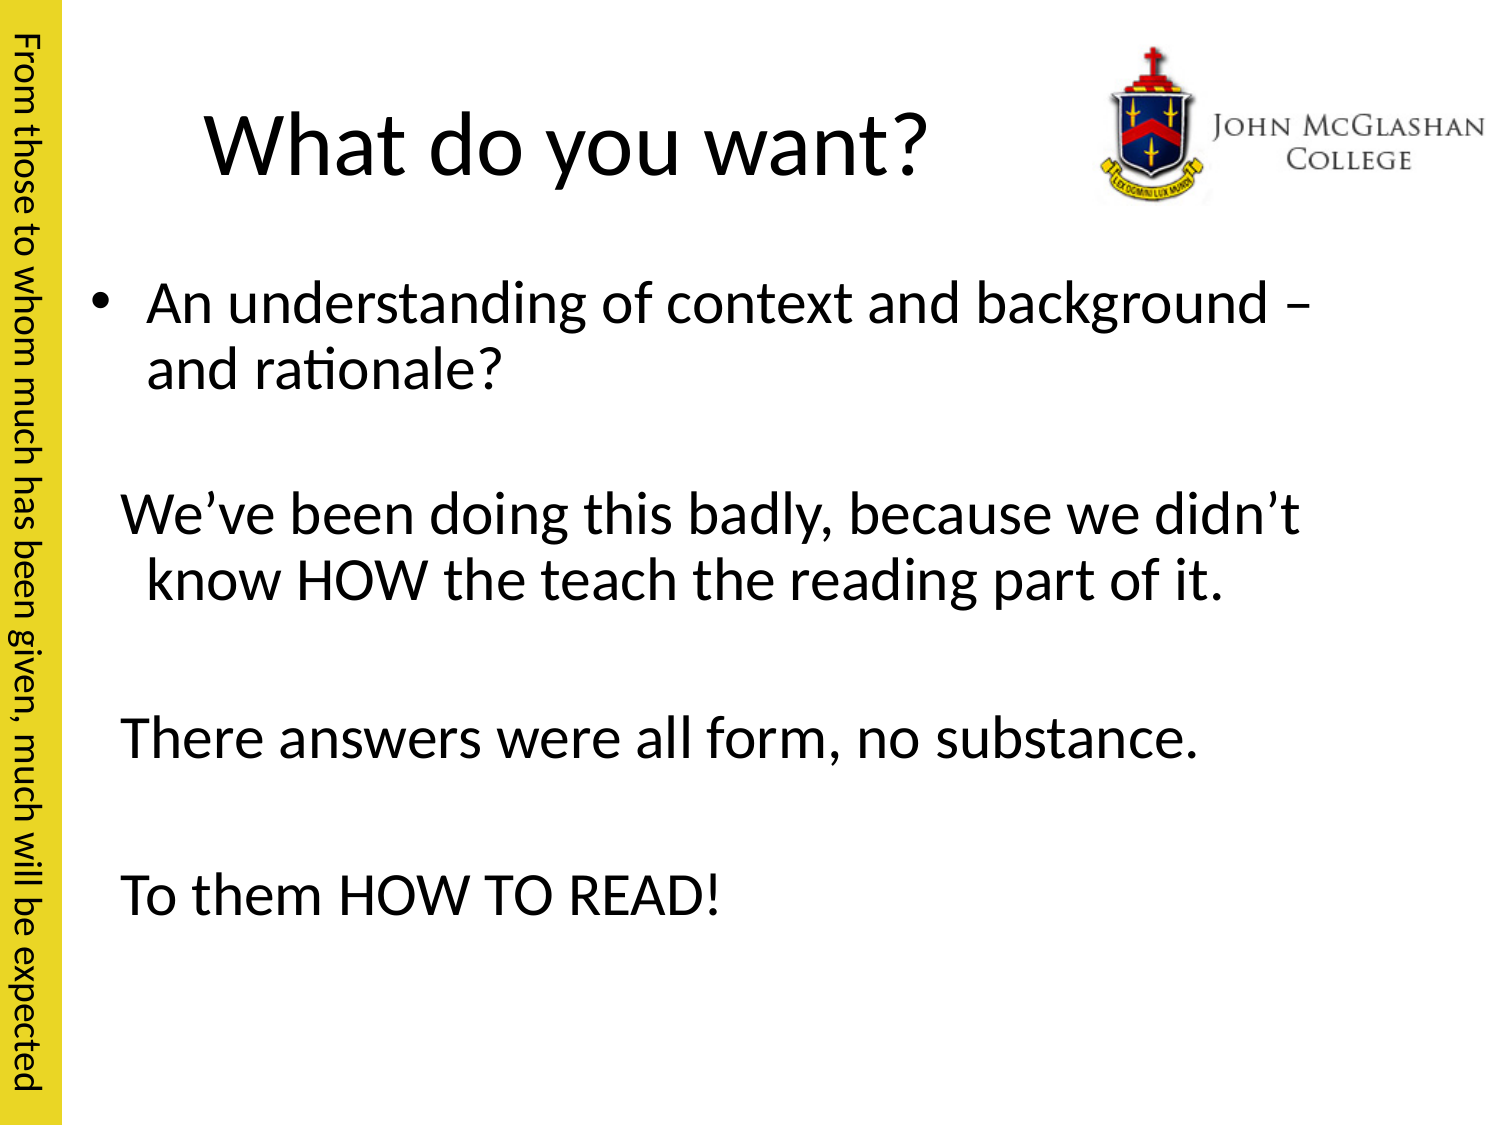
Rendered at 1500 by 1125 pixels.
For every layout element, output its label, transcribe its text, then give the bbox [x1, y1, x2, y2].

list An understanding of context and background – and rationale? We’ve been doing this badly, because we didn’t know HOW the teach the reading part of it. There answers were all form, no substance. To them HOW TO READ! [75, 262, 1425, 1005]
title What do you want? [61, 45, 1075, 233]
picture [1092, 44, 1487, 206]
